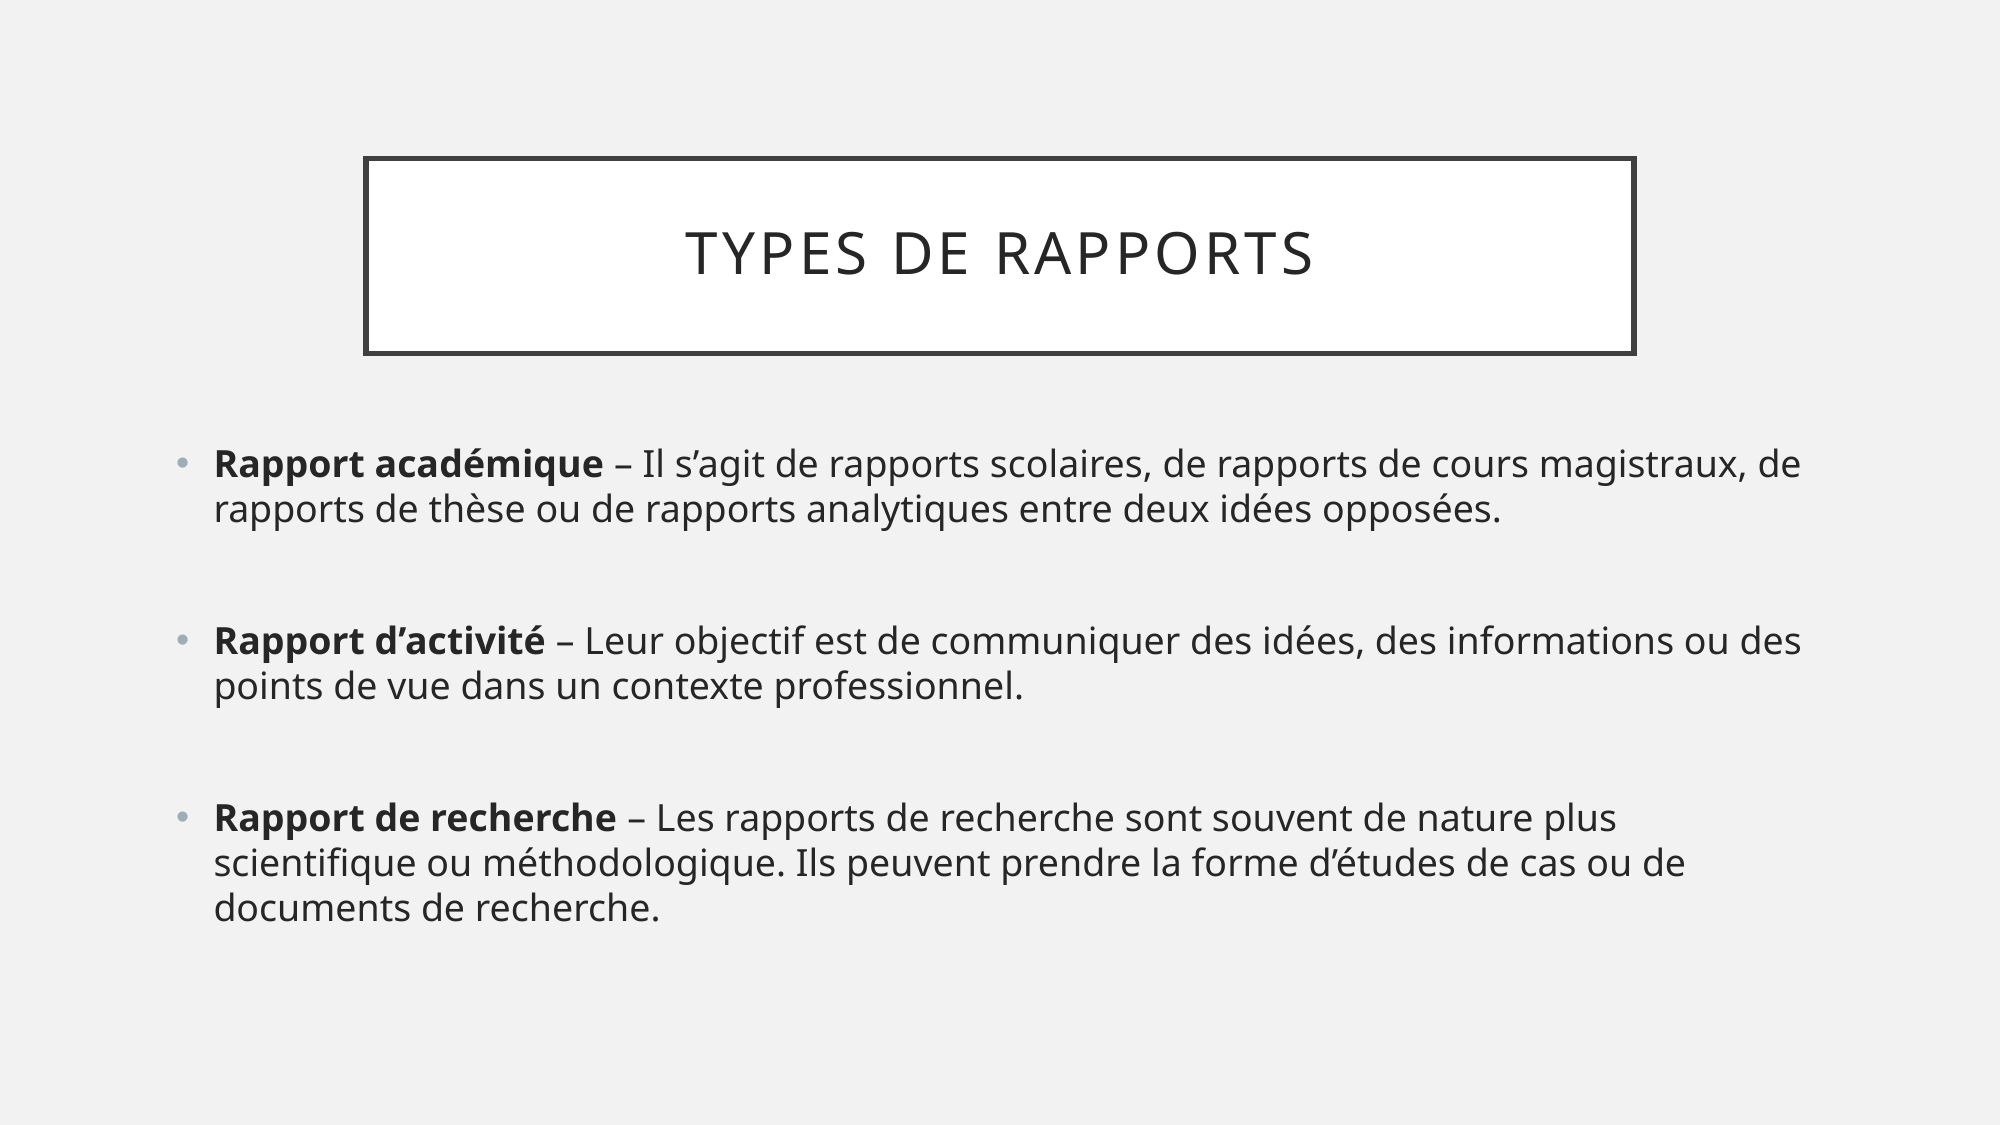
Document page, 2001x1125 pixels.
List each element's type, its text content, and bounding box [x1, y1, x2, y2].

title Types de rapports [363, 156, 1637, 356]
list Rapport académique – Il s’agit de rapports scolaires, de rapports de cours magistraux, de rapports de thèse ou de rapports analytiques entre deux idées opposées. Rapport d’activité – Leur objectif est de communiquer des idées, des informations ou des points de vue dans un contexte professionnel. Rapport de recherche – Les rapports de recherche sont souvent de nature plus scientifique ou méthodologique. Ils peuvent prendre la forme d’études de cas ou de documents de recherche. [161, 432, 1823, 942]
